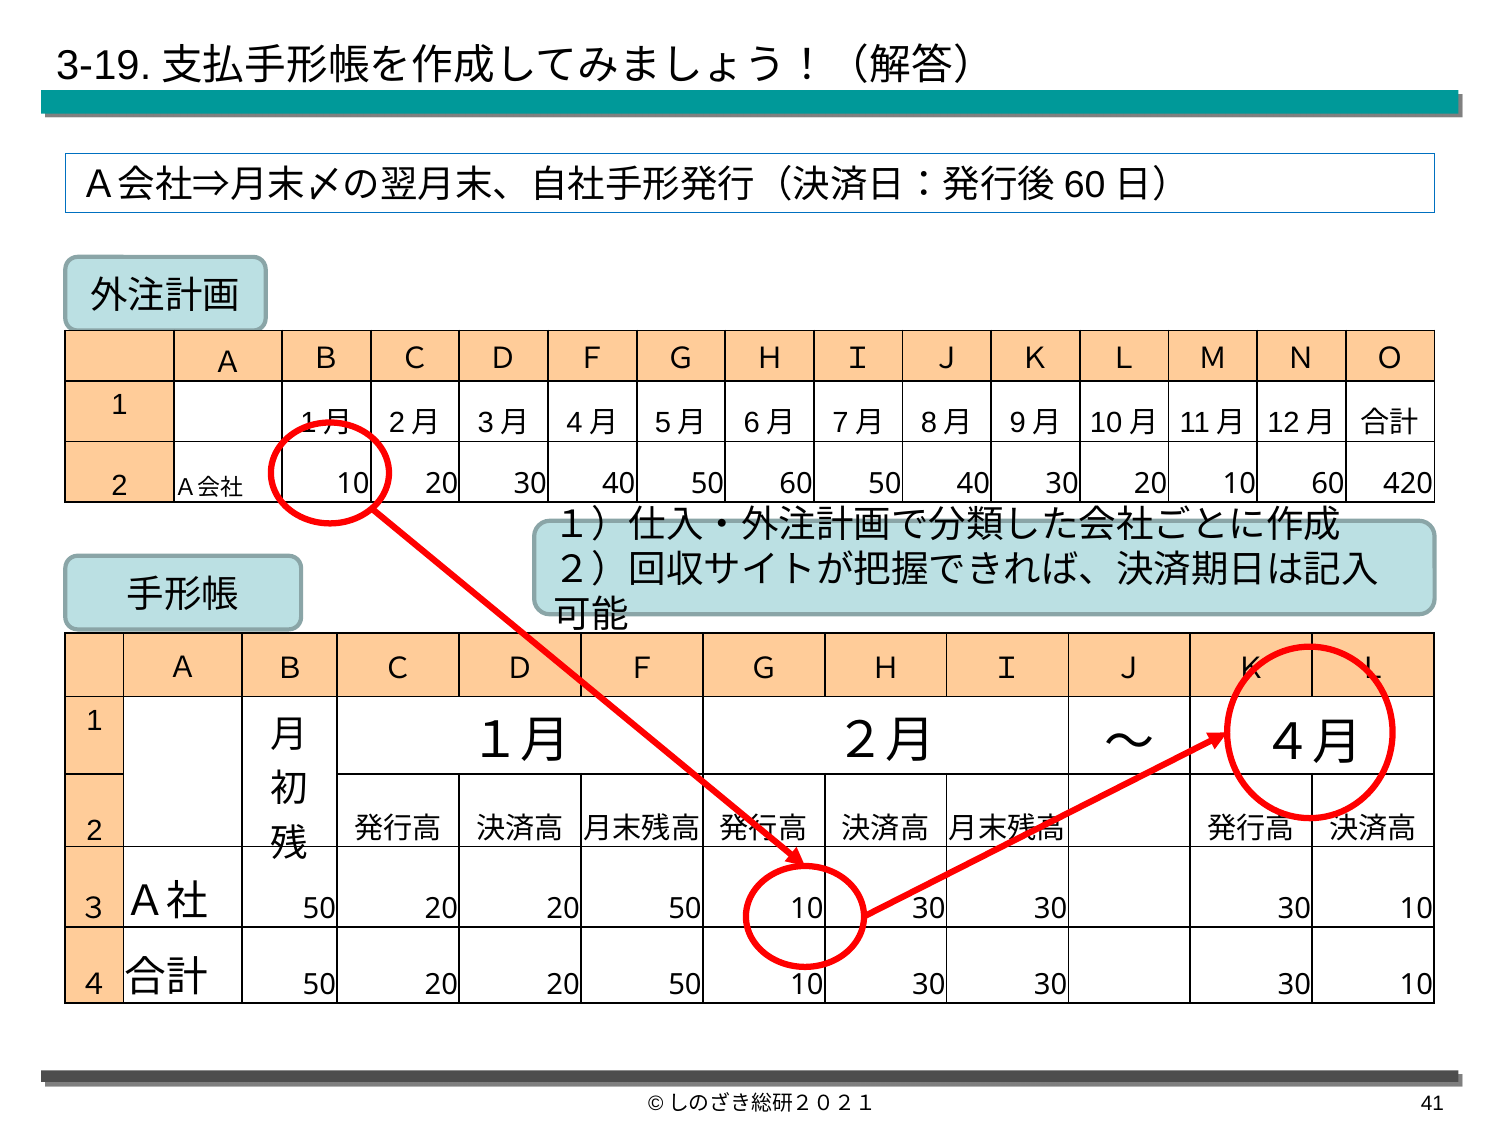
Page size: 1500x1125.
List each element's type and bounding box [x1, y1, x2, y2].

table_cell [460, 442, 547, 501]
table_cell [903, 382, 990, 441]
table_cell [1069, 917, 1189, 926]
table_header [1081, 331, 1168, 380]
table_cell [66, 382, 173, 441]
text_box [65, 153, 1435, 213]
table_cell [726, 442, 813, 501]
table_cell [806, 697, 1068, 773]
table_cell [1191, 847, 1311, 926]
table_header [460, 331, 547, 380]
table_cell [243, 928, 336, 1002]
table_cell [1258, 442, 1345, 501]
table_cell [460, 928, 580, 1002]
text_box [63, 553, 304, 632]
table_cell [1228, 759, 1234, 773]
table_cell [1069, 697, 1189, 732]
table_cell [582, 928, 702, 1002]
footer [524, 1082, 1000, 1125]
table_cell [1386, 697, 1433, 773]
table_cell [815, 382, 902, 441]
table_cell [66, 928, 123, 1002]
table_header [903, 331, 990, 380]
text_box [63, 254, 268, 330]
table_cell [66, 697, 123, 773]
table_header [1313, 634, 1433, 696]
table_cell [1313, 775, 1433, 846]
table_header [806, 634, 824, 696]
table_header [1258, 331, 1345, 380]
table_cell [815, 442, 902, 501]
table_cell [704, 928, 824, 1002]
table_cell [582, 867, 702, 926]
table_cell [124, 697, 241, 846]
table_header [815, 331, 902, 380]
table_cell [826, 928, 946, 1002]
table_header [124, 634, 241, 696]
table_cell [1169, 382, 1256, 441]
table_cell [1191, 928, 1311, 1002]
table_cell [1081, 382, 1168, 441]
table_cell [243, 847, 336, 926]
table_cell [372, 382, 458, 441]
table_cell [124, 928, 241, 1002]
table_header [1191, 634, 1311, 696]
table_header [947, 634, 1068, 696]
table_cell [1313, 928, 1433, 1002]
table_cell [903, 442, 990, 501]
table_header [1169, 331, 1256, 380]
table_header [1069, 634, 1189, 696]
table_cell [1313, 847, 1433, 926]
table_cell [947, 928, 1068, 1002]
table_cell [338, 847, 458, 926]
table_cell [806, 847, 824, 866]
table_header [826, 634, 946, 696]
table_cell [1347, 382, 1434, 441]
table_cell [947, 917, 1068, 926]
table_header [372, 331, 458, 380]
table_header [243, 634, 336, 696]
table_cell [338, 697, 371, 773]
table_cell [175, 382, 281, 441]
table_cell [866, 917, 946, 926]
table_cell [549, 382, 636, 441]
table_header [66, 634, 123, 696]
table_header [66, 331, 173, 380]
table_cell [66, 442, 173, 501]
table_cell [283, 382, 370, 438]
table_header [283, 331, 370, 380]
table_header [549, 331, 636, 380]
text_box [268, 420, 1437, 970]
table_cell [726, 382, 813, 441]
table_cell [826, 775, 863, 846]
table_cell [1081, 442, 1168, 501]
table_cell [638, 382, 724, 441]
slide_number [1108, 1082, 1459, 1125]
table_cell [806, 775, 824, 846]
table_header [992, 331, 1079, 380]
table_cell [1228, 775, 1311, 846]
table_cell [1347, 442, 1434, 501]
table_cell [338, 928, 458, 1002]
table_cell [66, 847, 123, 926]
table_header [338, 634, 371, 696]
table_cell [243, 697, 336, 846]
table_header [1347, 331, 1434, 380]
table_cell [549, 442, 636, 501]
table_header [638, 331, 724, 380]
text_box [41, 30, 1245, 95]
table_cell [638, 442, 724, 501]
table_cell [992, 382, 1079, 441]
table_cell [1258, 382, 1345, 441]
table_cell [1069, 928, 1189, 1002]
table_cell [704, 867, 781, 926]
table_cell [1191, 697, 1231, 732]
table_cell [338, 775, 371, 846]
table_cell [460, 382, 547, 441]
table_cell [124, 847, 241, 926]
table_cell [460, 867, 580, 926]
table_cell [992, 442, 1079, 501]
table_header [175, 331, 281, 380]
table_cell [1169, 442, 1256, 501]
table_cell [381, 442, 458, 501]
table_cell [175, 442, 279, 501]
table_cell [66, 775, 123, 846]
table_header [726, 331, 813, 380]
table_cell [826, 847, 863, 897]
